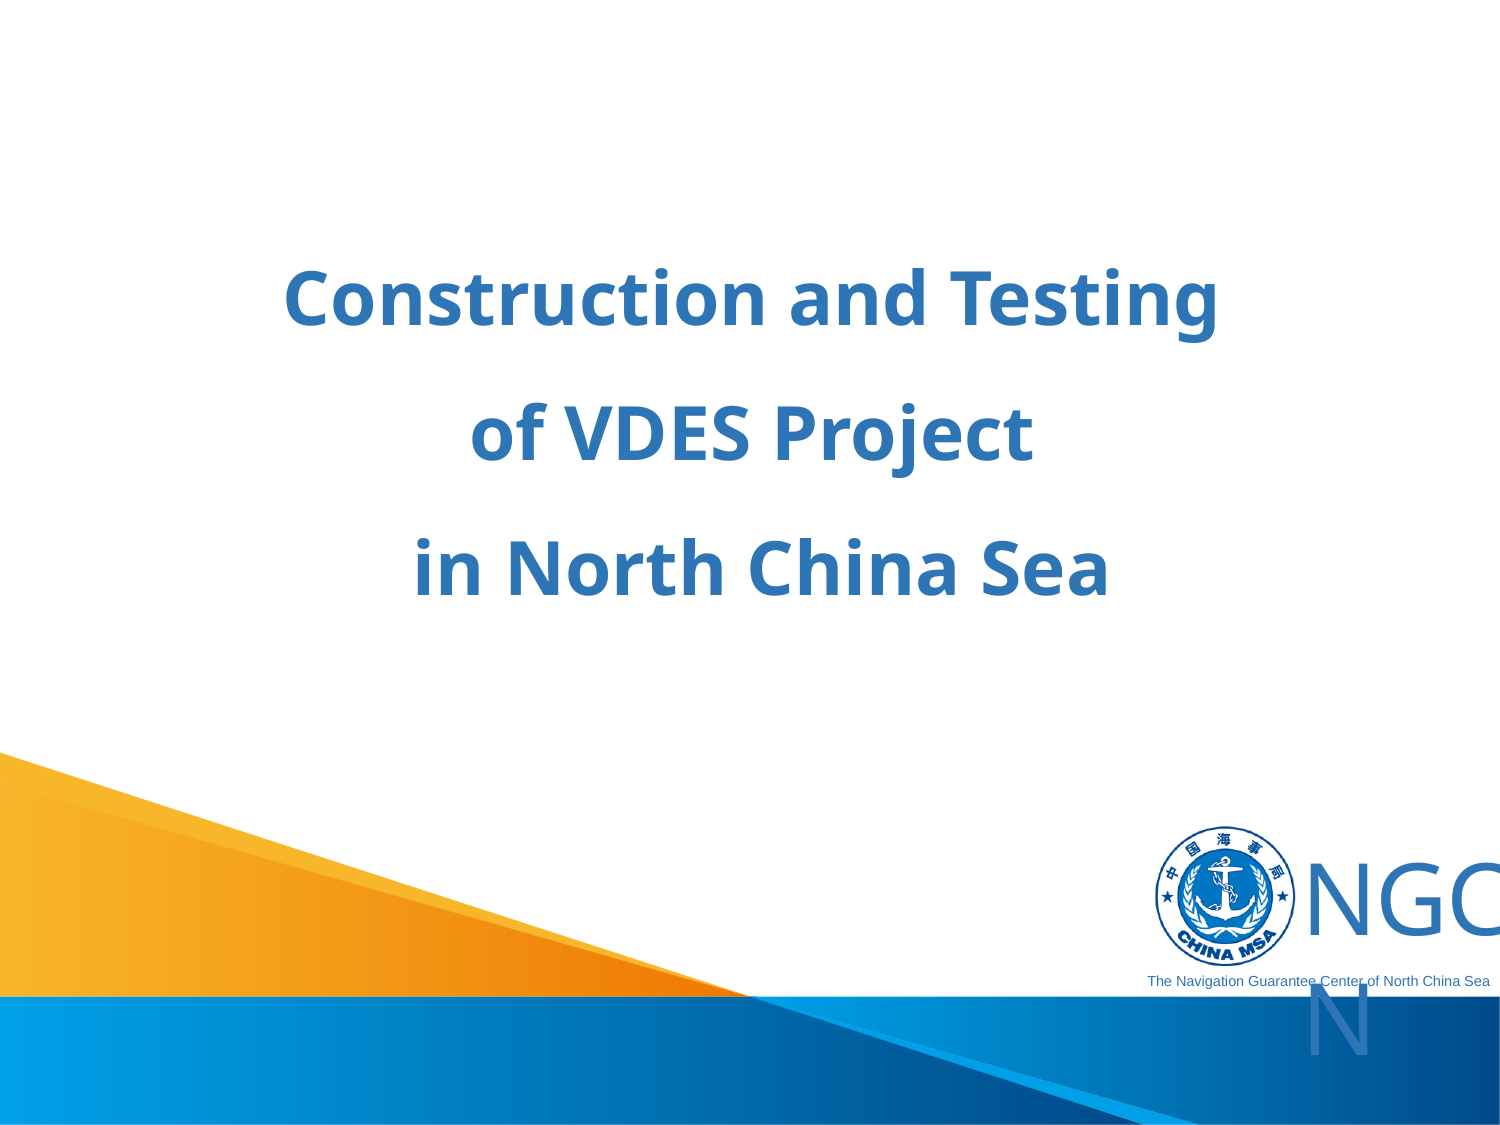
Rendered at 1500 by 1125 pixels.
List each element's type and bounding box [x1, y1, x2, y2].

text_box [1110, 805, 1500, 997]
picture [0, 0, 1500, 1125]
